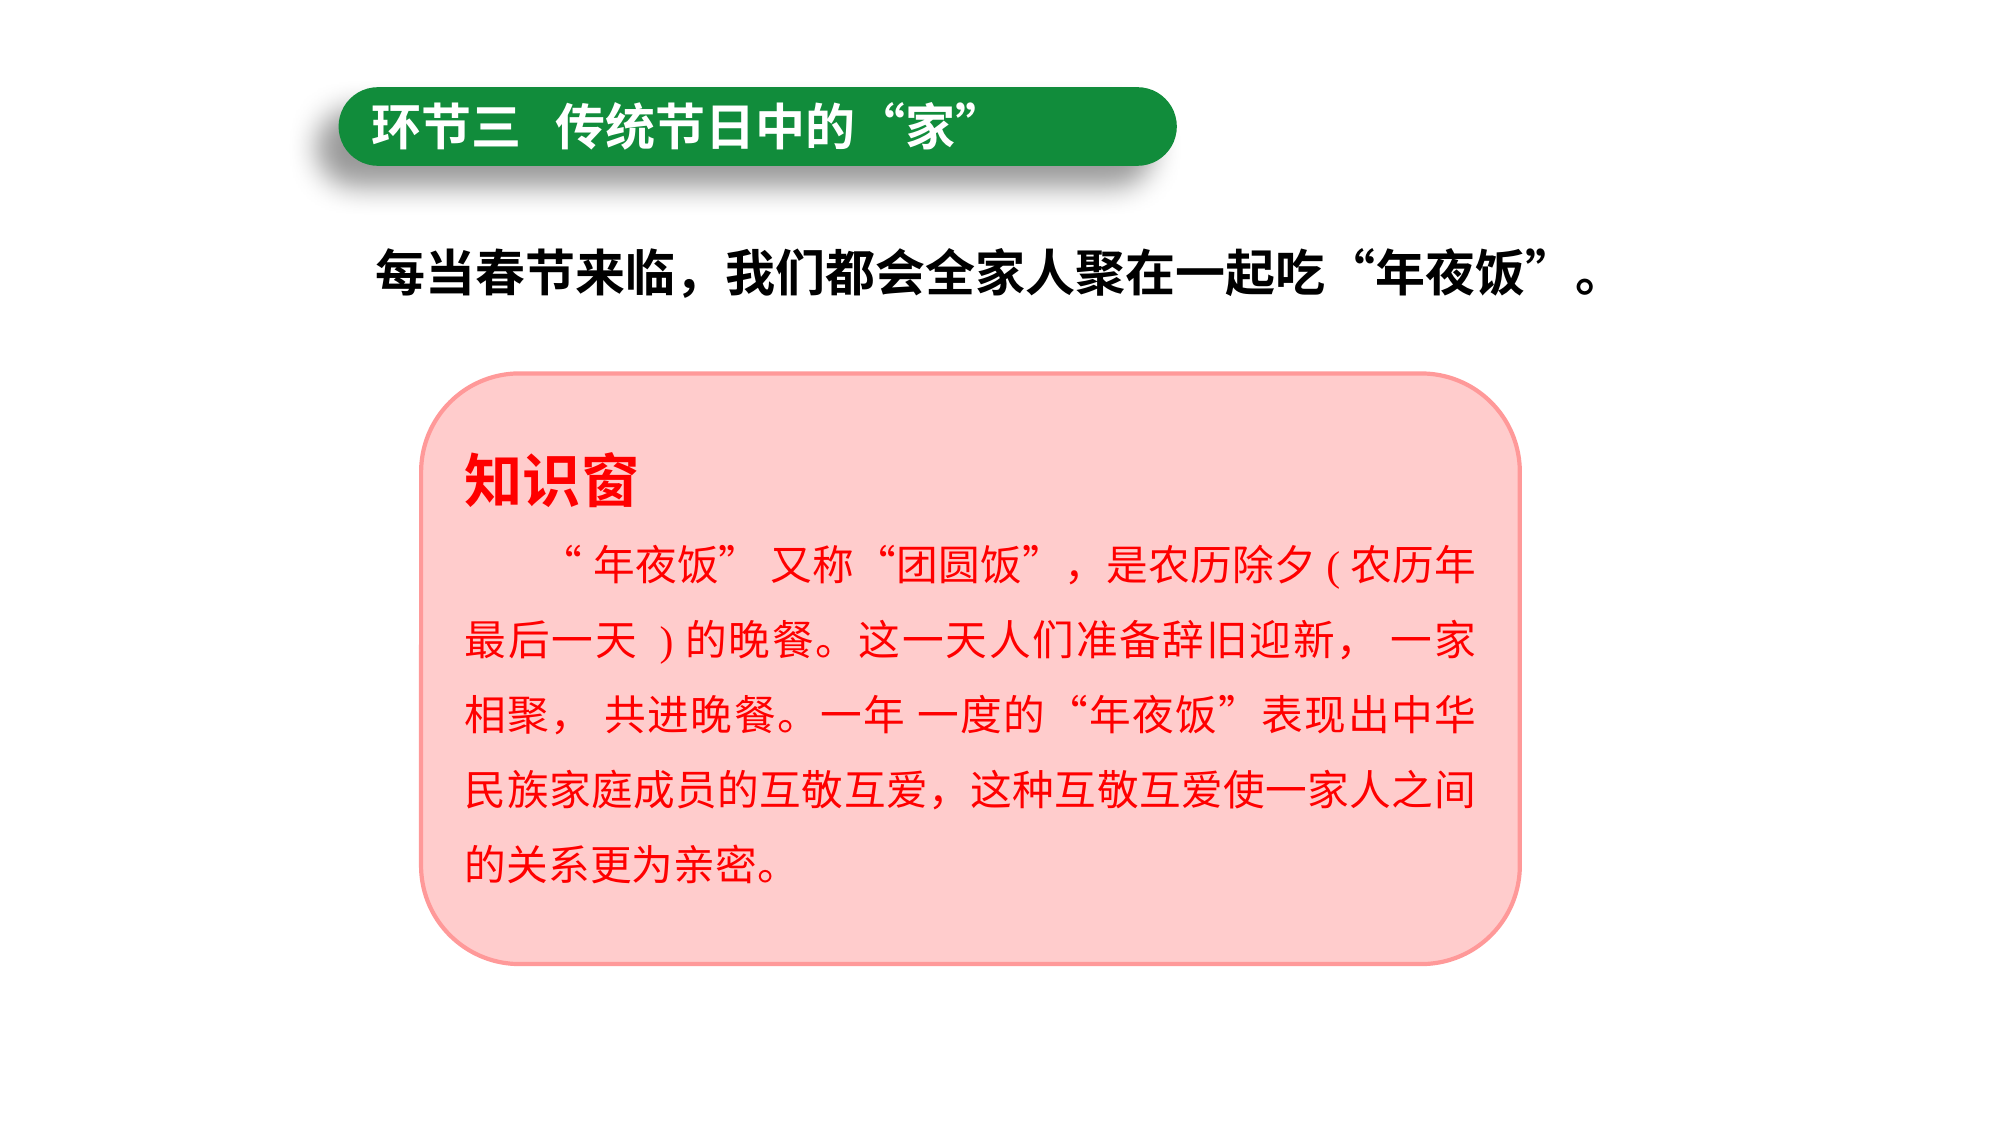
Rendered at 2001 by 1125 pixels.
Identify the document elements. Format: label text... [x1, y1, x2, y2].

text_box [338, 81, 1296, 170]
text_box 每当春节来临，我们都会全家人聚在一起吃“年夜饭”。 [361, 233, 1641, 309]
text_box 知识窗 “年夜饭” 又称“团圆饭”，是农历除夕(农历年最后一天 )的晚餐。这一天人们准备辞旧迎新， 一家相聚， 共进晚餐。一年 一度的“年夜饭”表现出中华民族家庭成员的互敬互爱，这种互敬互爱使一家人之间的关系更为亲密。 [418, 371, 1522, 967]
